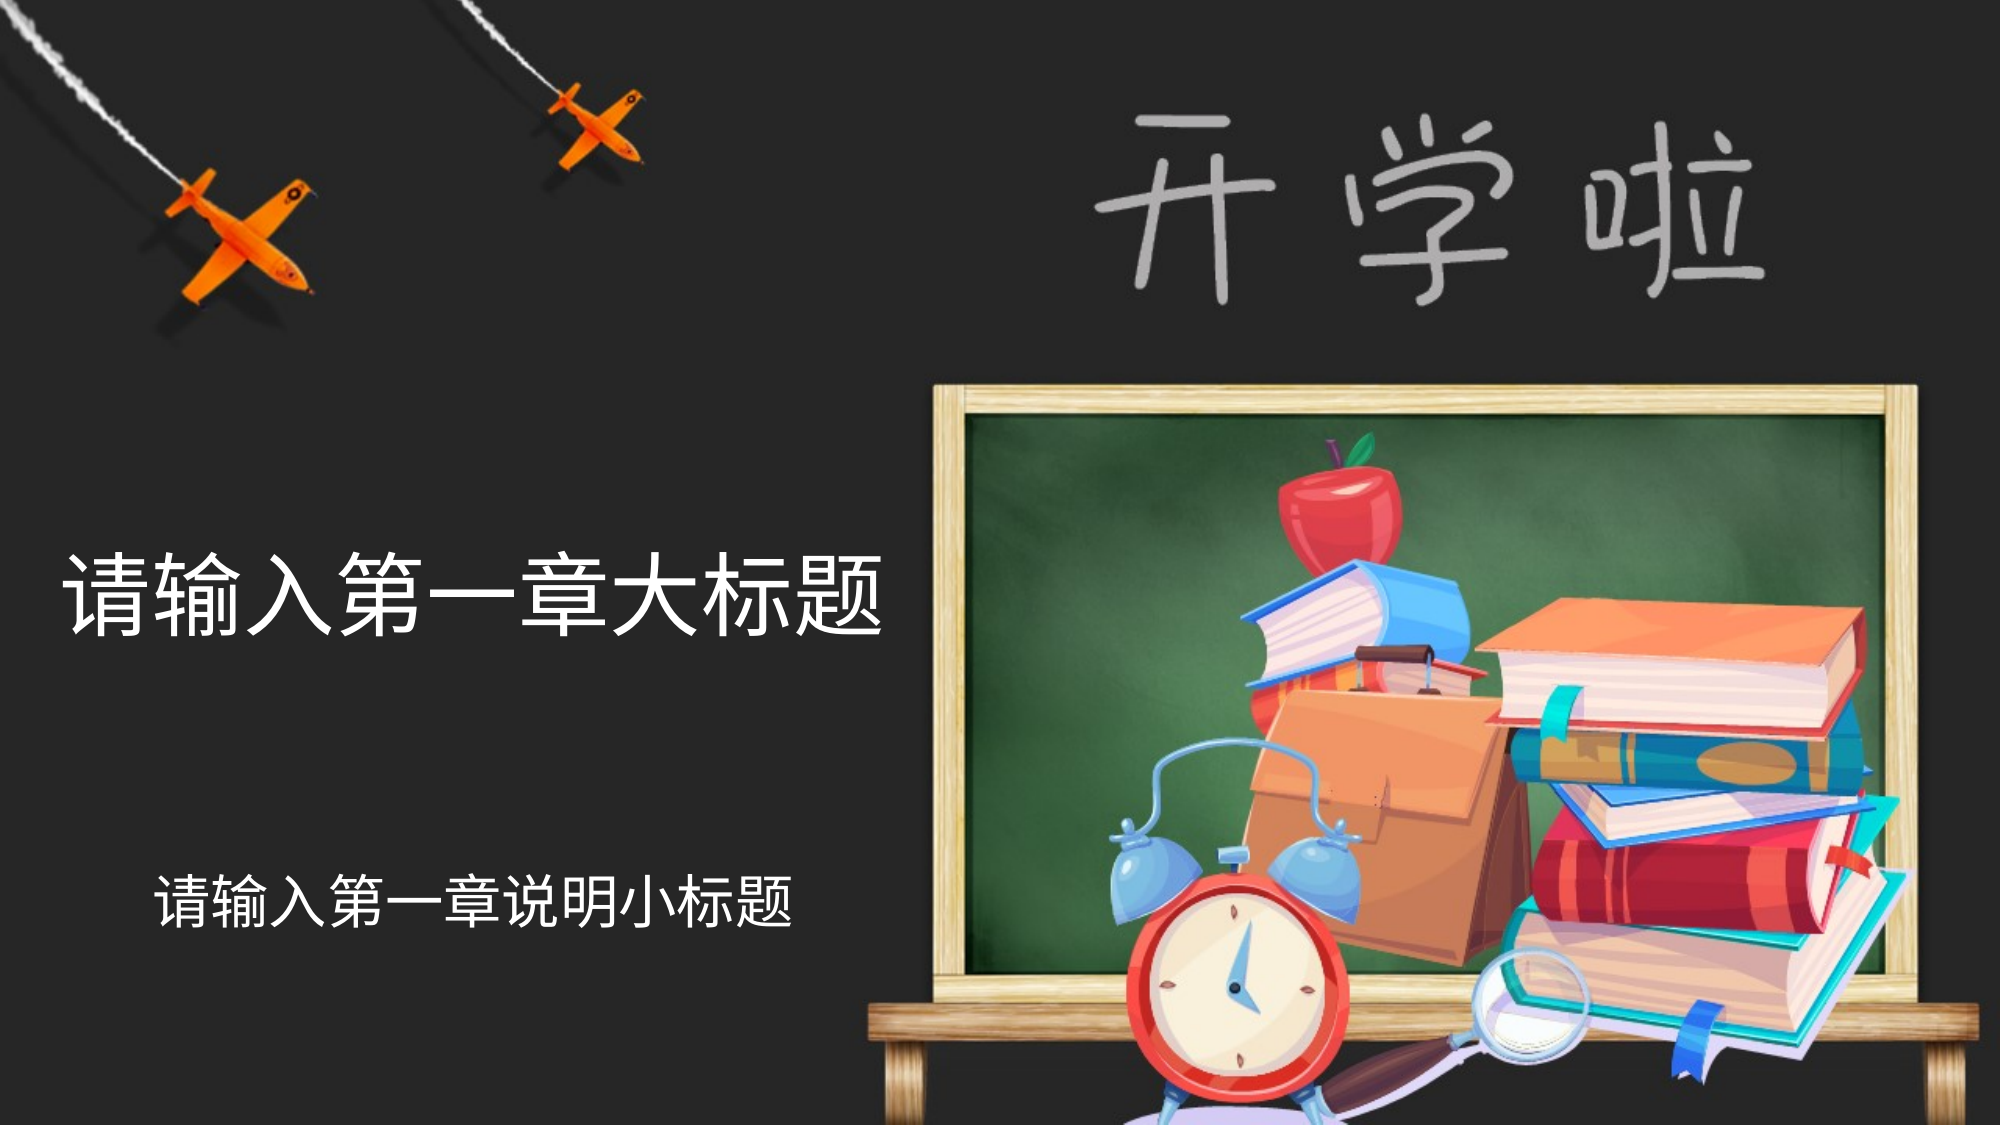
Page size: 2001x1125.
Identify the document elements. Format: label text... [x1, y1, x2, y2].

title 请输入第一章大标题 [15, 328, 930, 802]
list 请输入第一章说明小标题 [16, 820, 930, 946]
picture [0, 0, 2000, 1125]
